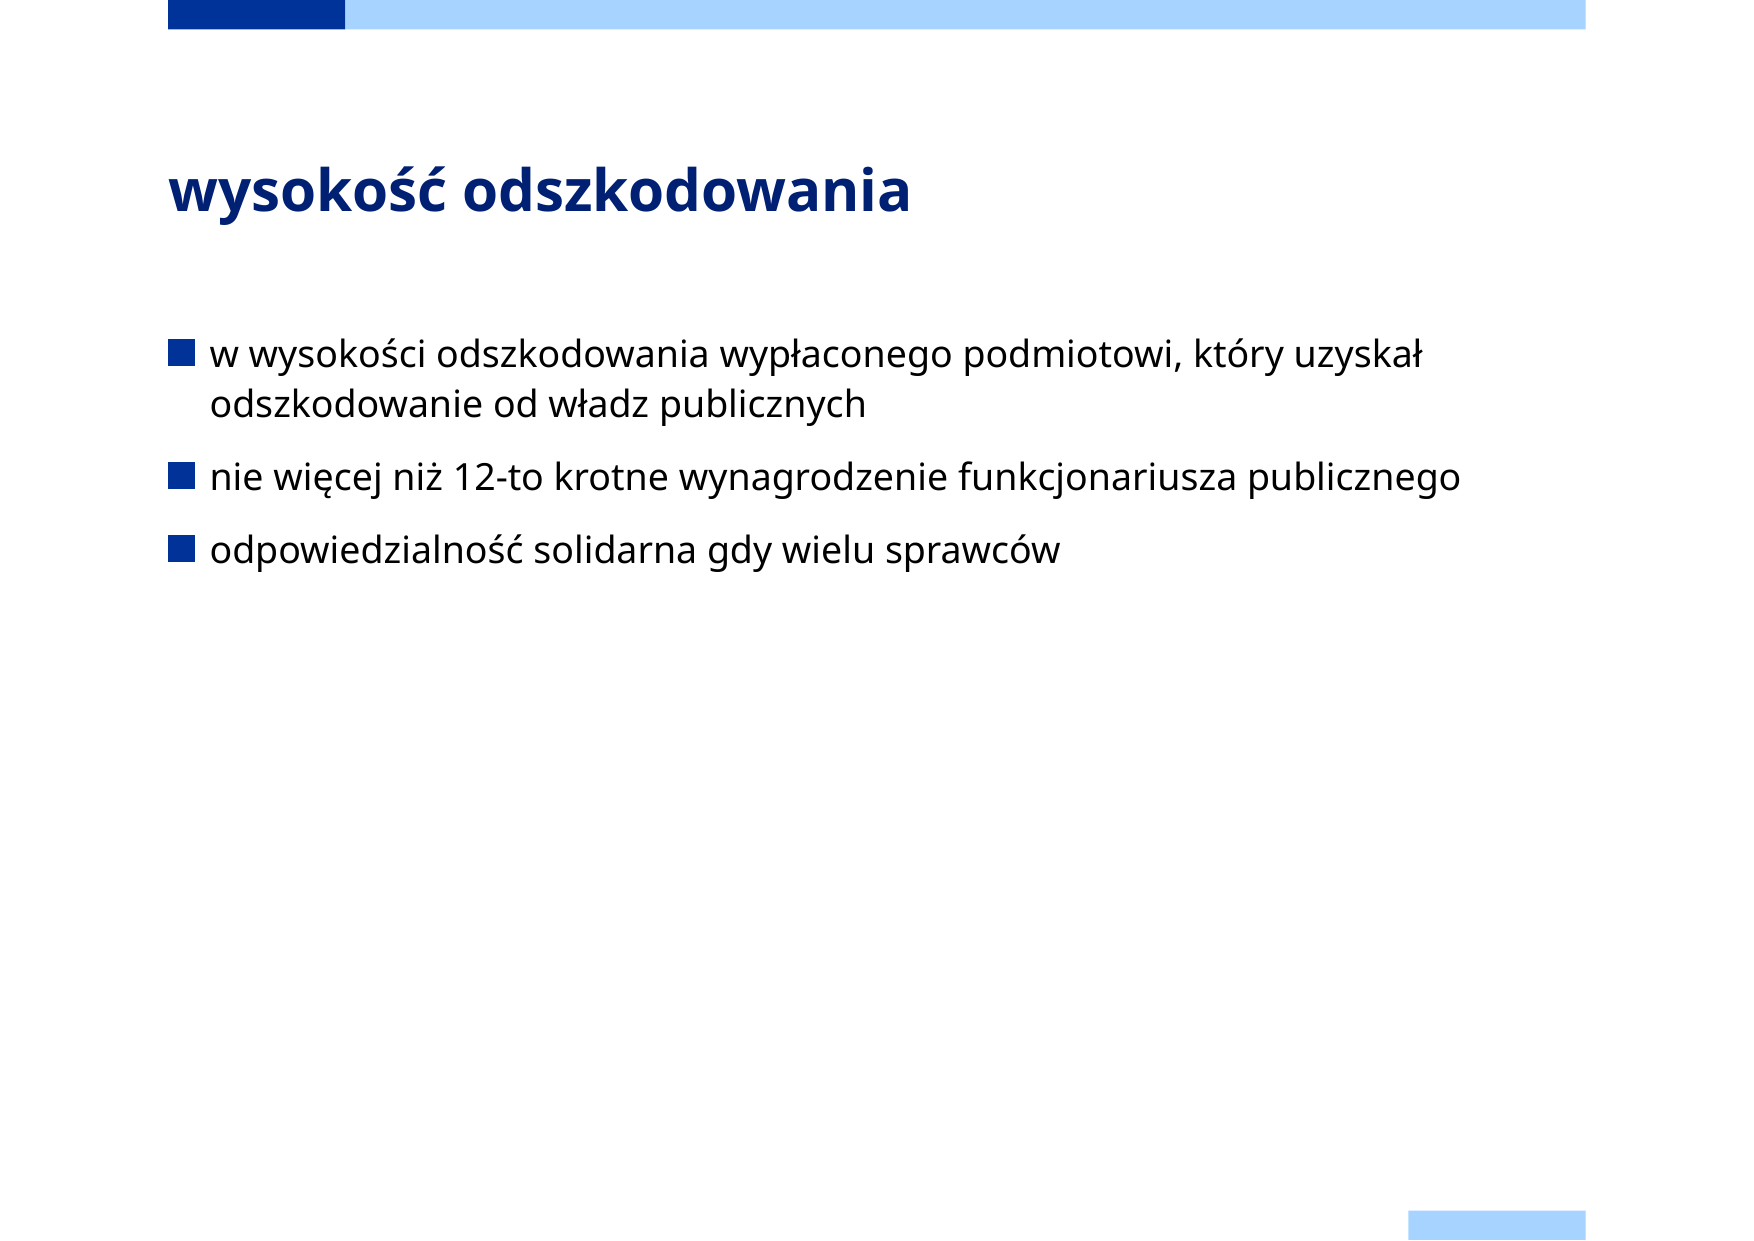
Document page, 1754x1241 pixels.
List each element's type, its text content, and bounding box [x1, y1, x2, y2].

picture [168, 339, 195, 366]
list w wysokości odszkodowania wypłaconego podmiotowi, który uzyskał odszkodowanie od władz publicznych nie więcej niż 12-to krotne wynagrodzenie funkcjonariusza publicznego odpowiedzialność solidarna gdy wielu sprawców [168, 324, 1586, 1093]
picture [168, 462, 195, 489]
picture [168, 535, 195, 562]
title wysokość odszkodowania [168, 147, 1586, 324]
